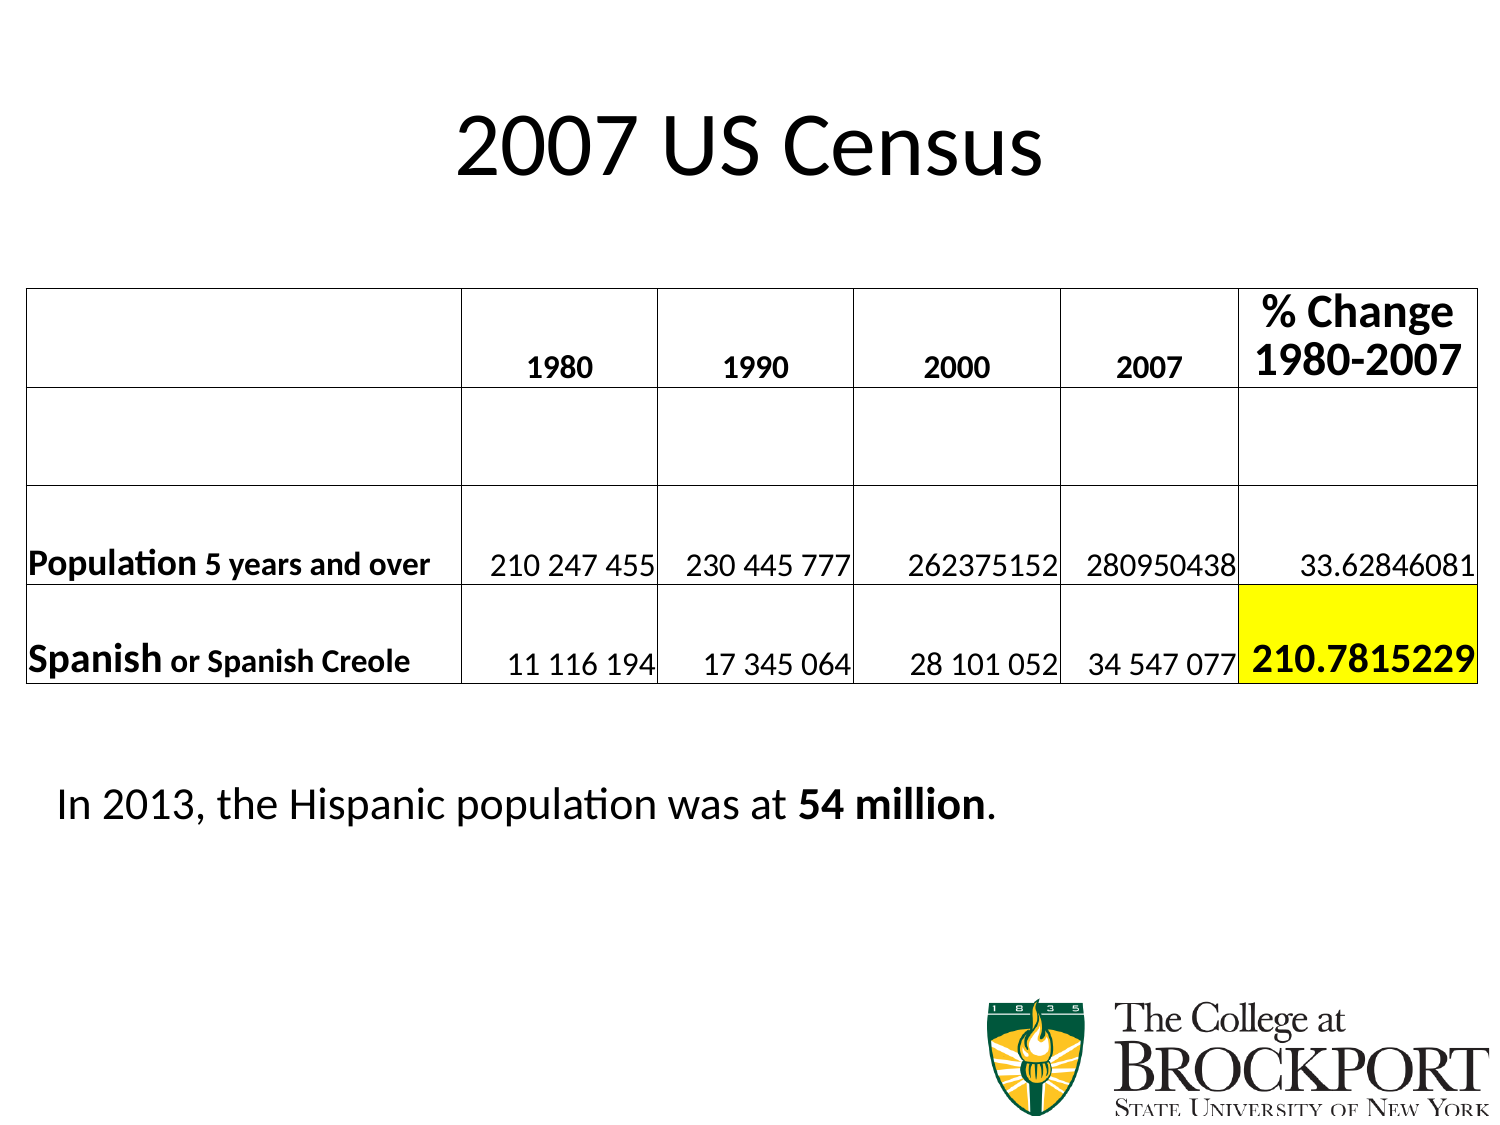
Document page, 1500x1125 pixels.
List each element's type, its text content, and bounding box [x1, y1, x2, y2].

table_cell 17 345 064 [658, 585, 853, 683]
table_cell 34 547 077 [1061, 585, 1238, 683]
table_header [27, 289, 461, 387]
table_cell [658, 388, 853, 485]
table_header 2007 [1061, 289, 1238, 387]
table_cell 280950438 [1061, 486, 1238, 584]
table_cell [1061, 388, 1238, 485]
table_cell Spanish or Spanish Creole [27, 585, 461, 683]
table_cell 28 101 052 [854, 585, 1060, 683]
table_cell [27, 388, 461, 485]
table_cell [854, 388, 1060, 485]
table_header 1980 [462, 289, 657, 387]
table_cell [462, 388, 657, 485]
table_header 2000 [854, 289, 1060, 387]
table_cell 33.62846081 [1239, 486, 1477, 584]
table_cell [1239, 388, 1477, 485]
table_cell Population 5 years and over [27, 486, 461, 584]
table_cell 210 247 455 [462, 486, 657, 584]
text_box In 2013, the Hispanic population was at 54 million. [41, 766, 1013, 837]
table_header 1990 [658, 289, 853, 387]
table_cell 210.7815229 [1239, 585, 1477, 683]
table_cell 11 116 194 [462, 585, 657, 683]
title 2007 US Census [75, 45, 1425, 233]
table_cell 230 445 777 [658, 486, 853, 584]
table_header % Change 1980-2007 [1239, 289, 1477, 387]
table_cell 262375152 [854, 486, 1060, 584]
